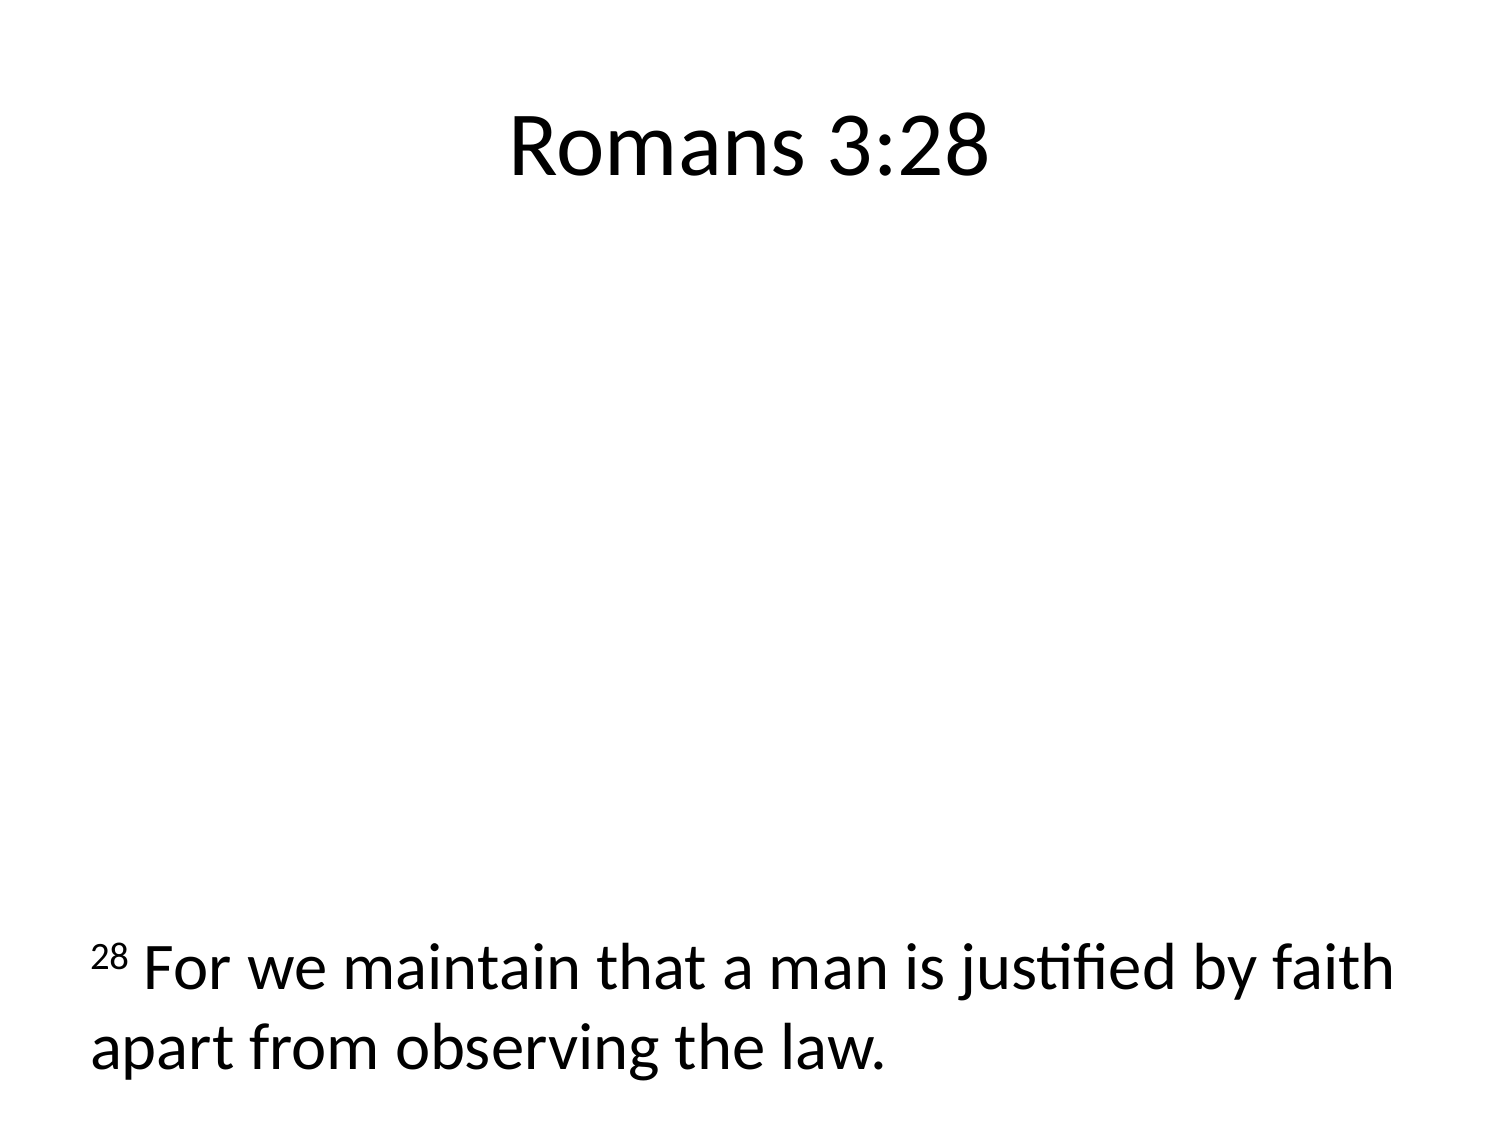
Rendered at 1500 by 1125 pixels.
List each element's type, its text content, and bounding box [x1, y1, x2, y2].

list 28 For we maintain that a man is justified by faith apart from observing the law. [75, 262, 1425, 1005]
title Romans 3:28 [75, 45, 1425, 233]
